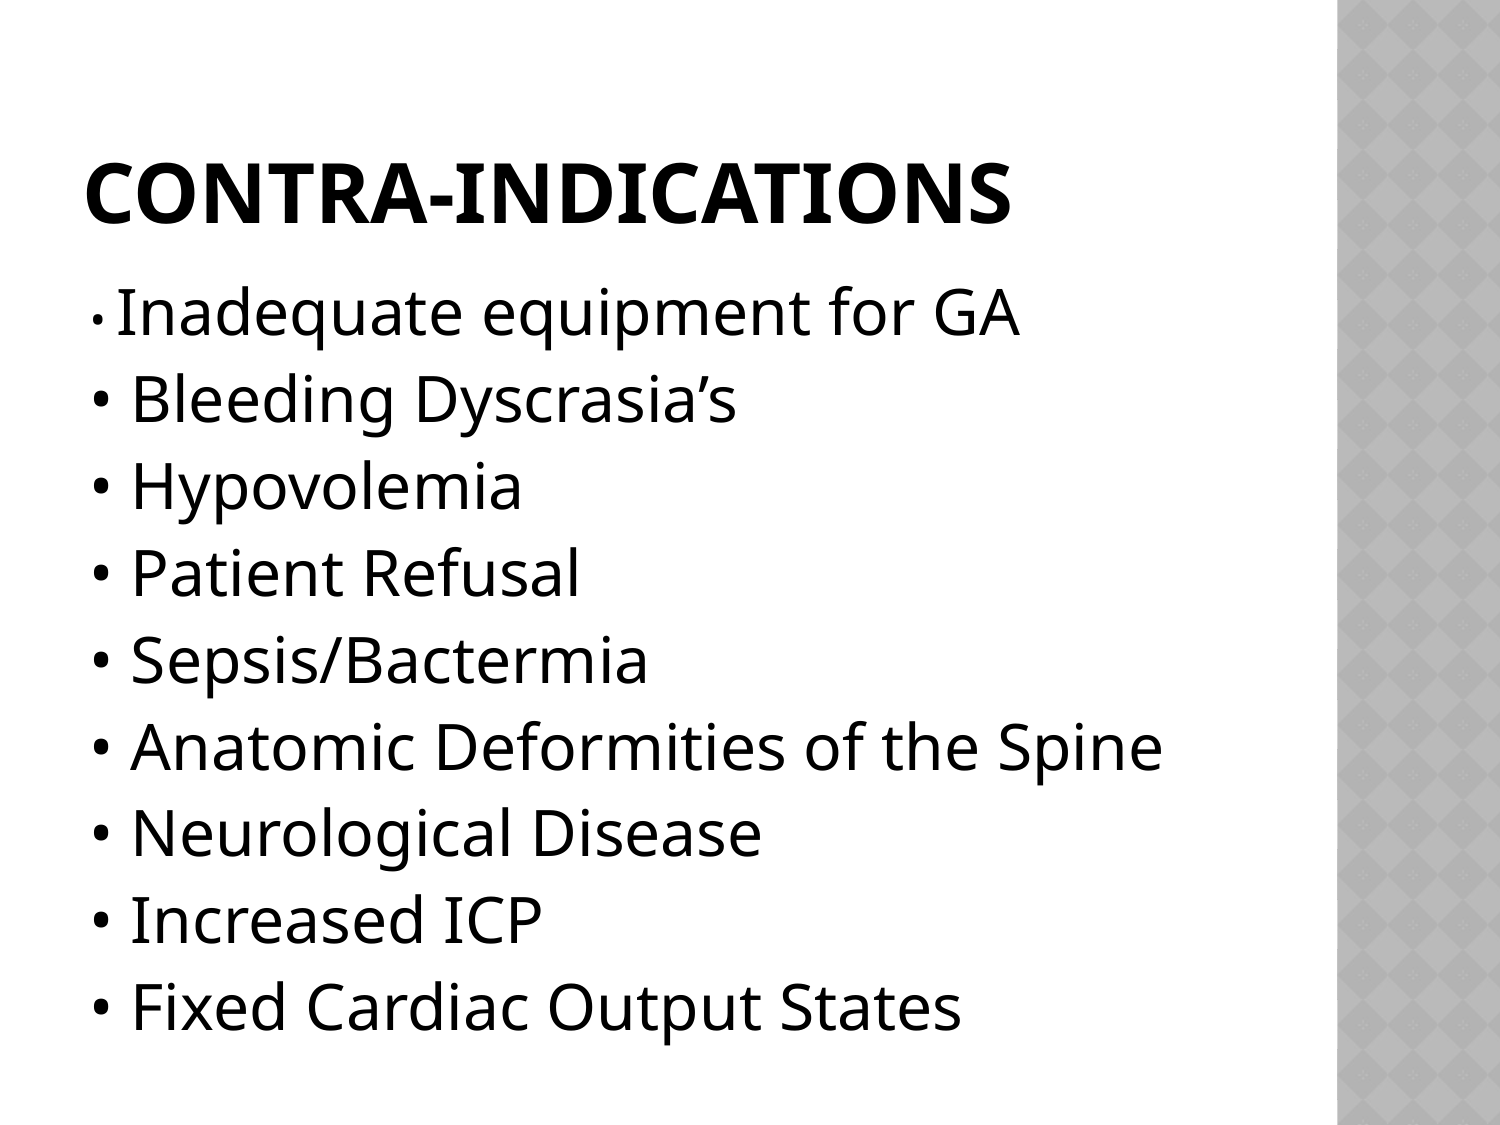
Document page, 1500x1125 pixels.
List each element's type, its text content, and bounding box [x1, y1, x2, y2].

list • Inadequate equipment for GA • Bleeding Dyscrasia’s • Hypovolemia • Patient Refusal • Sepsis/Bactermia • Anatomic Deformities of the Spine • Neurological Disease • Increased ICP • Fixed Cardiac Output States [75, 264, 1263, 1059]
title Contra-Indications [75, 52, 1263, 240]
